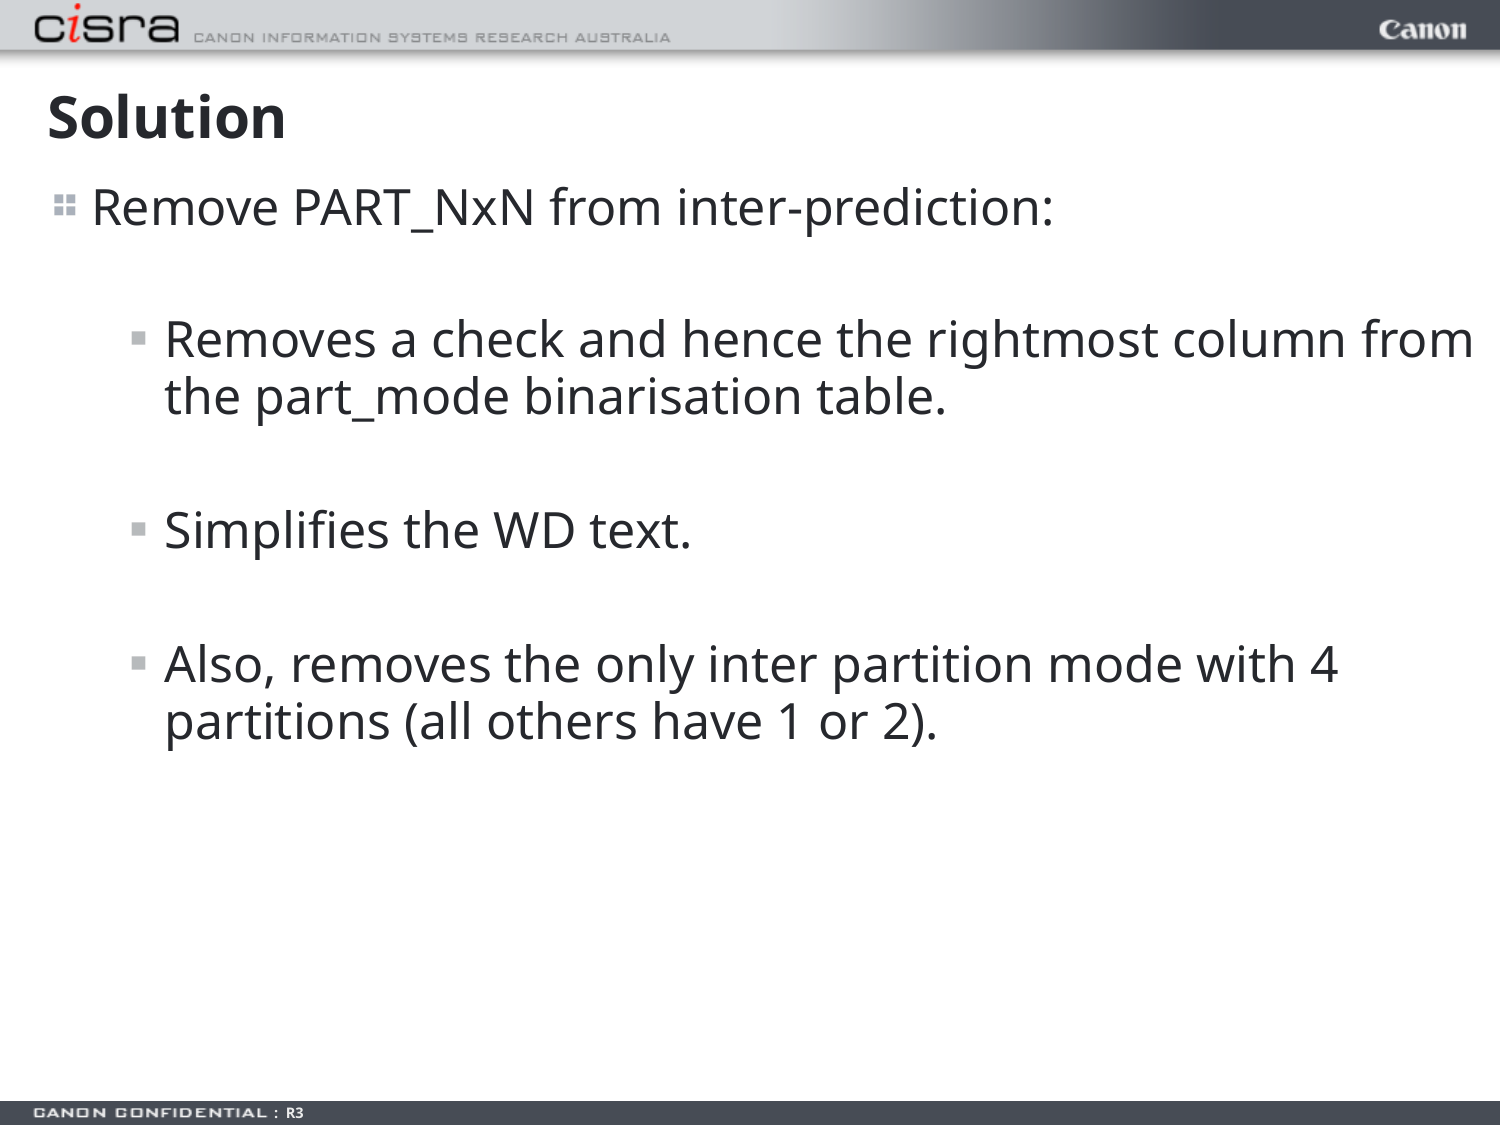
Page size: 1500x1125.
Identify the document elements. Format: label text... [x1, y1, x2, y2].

picture [47, 187, 83, 223]
text_box Remove PART_NxN from inter-prediction: Removes a check and hence the rightmost column from the part_mode binarisation table. Simplifies the WD text. Also, removes the only inter partition mode with 4 partitions (all others have 1 or 2). [47, 175, 1479, 1063]
picture [120, 512, 156, 548]
picture [0, 1101, 1500, 1125]
picture [0, 0, 1500, 68]
picture [120, 321, 156, 357]
picture [120, 646, 156, 682]
title Solution [47, 64, 1481, 166]
